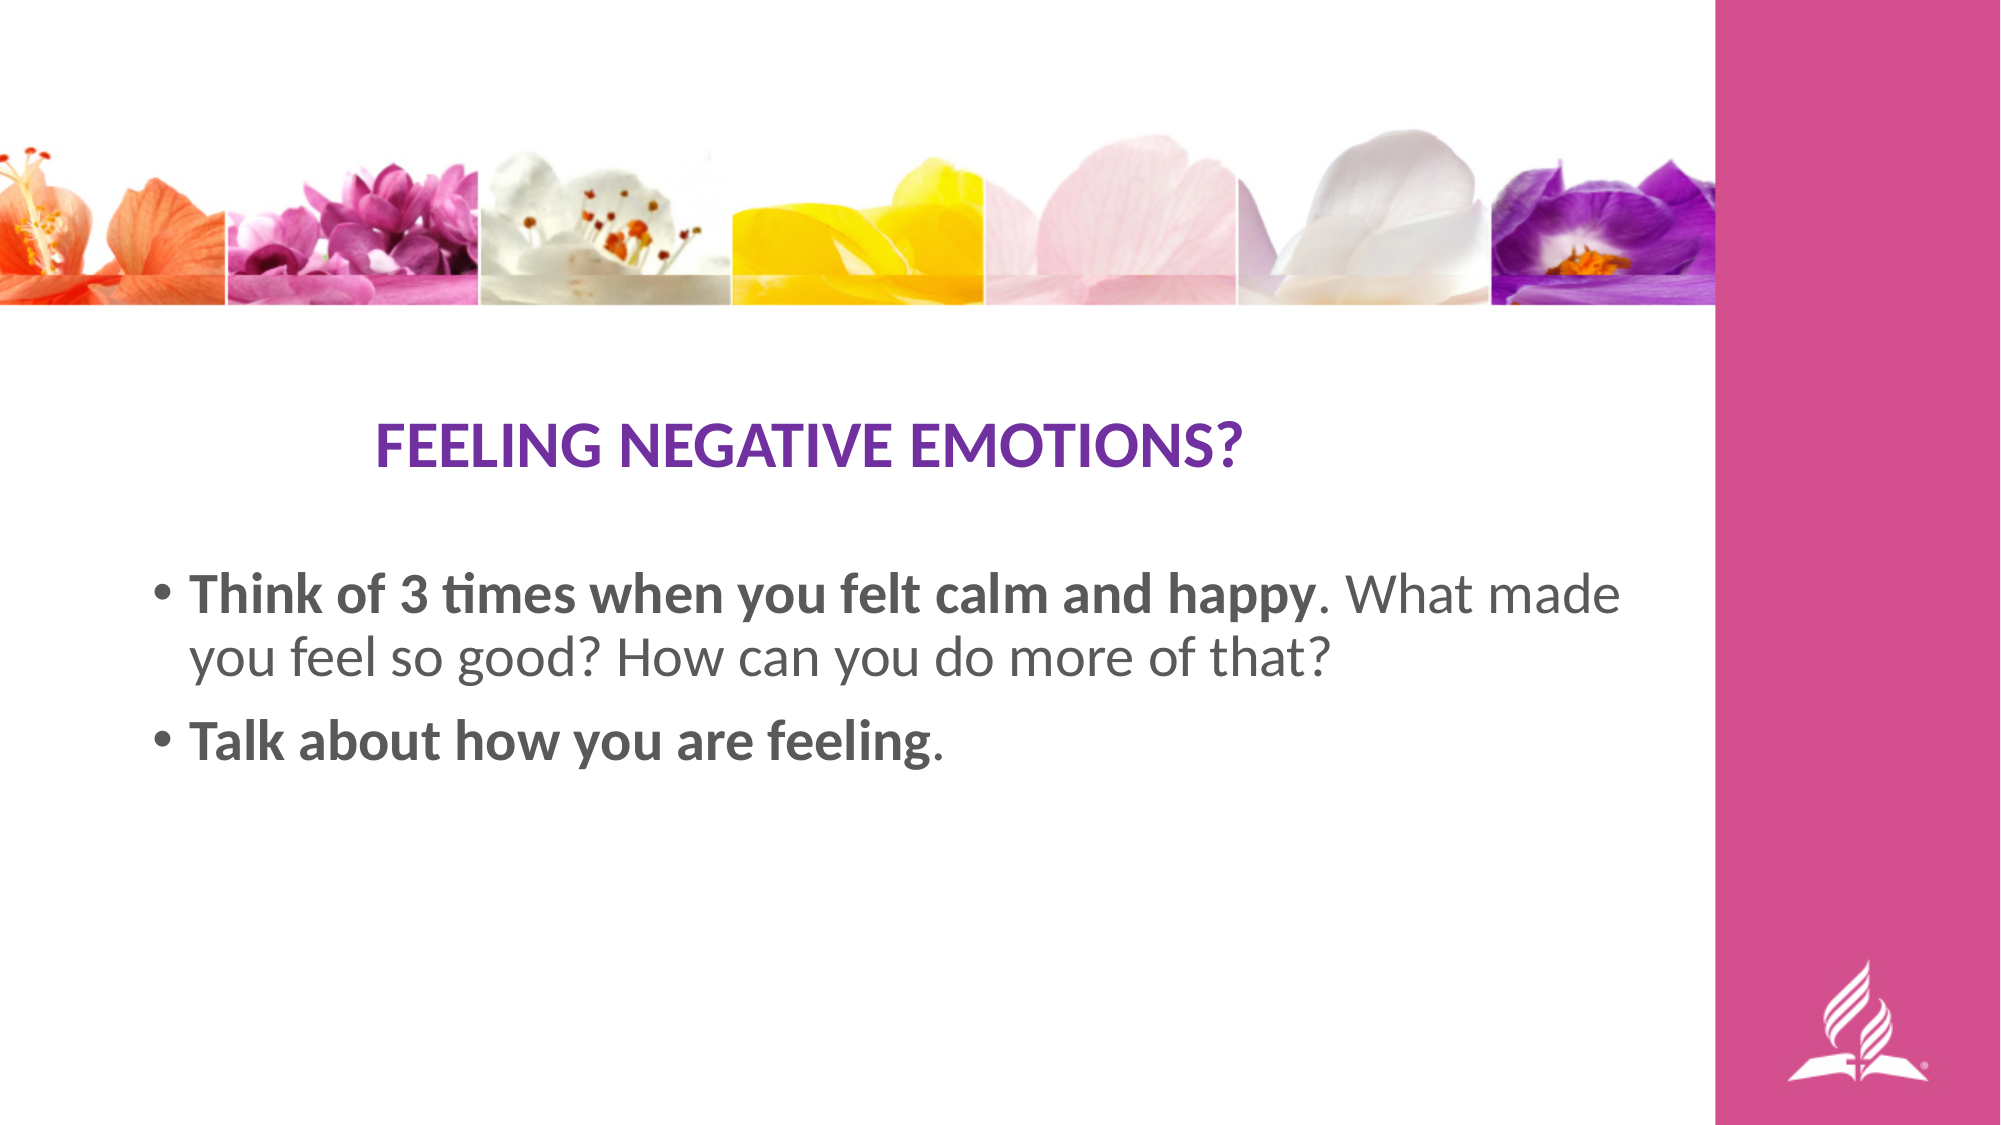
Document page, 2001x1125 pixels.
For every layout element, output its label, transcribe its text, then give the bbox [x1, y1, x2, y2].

picture [0, 0, 2001, 1125]
list Think of 3 times when you felt calm and happy. What made you feel so good? How can you do more of that? Talk about how you are feeling. [137, 555, 1640, 856]
text_box FEELING NEGATIVE EMOTIONS? [139, 393, 1498, 488]
